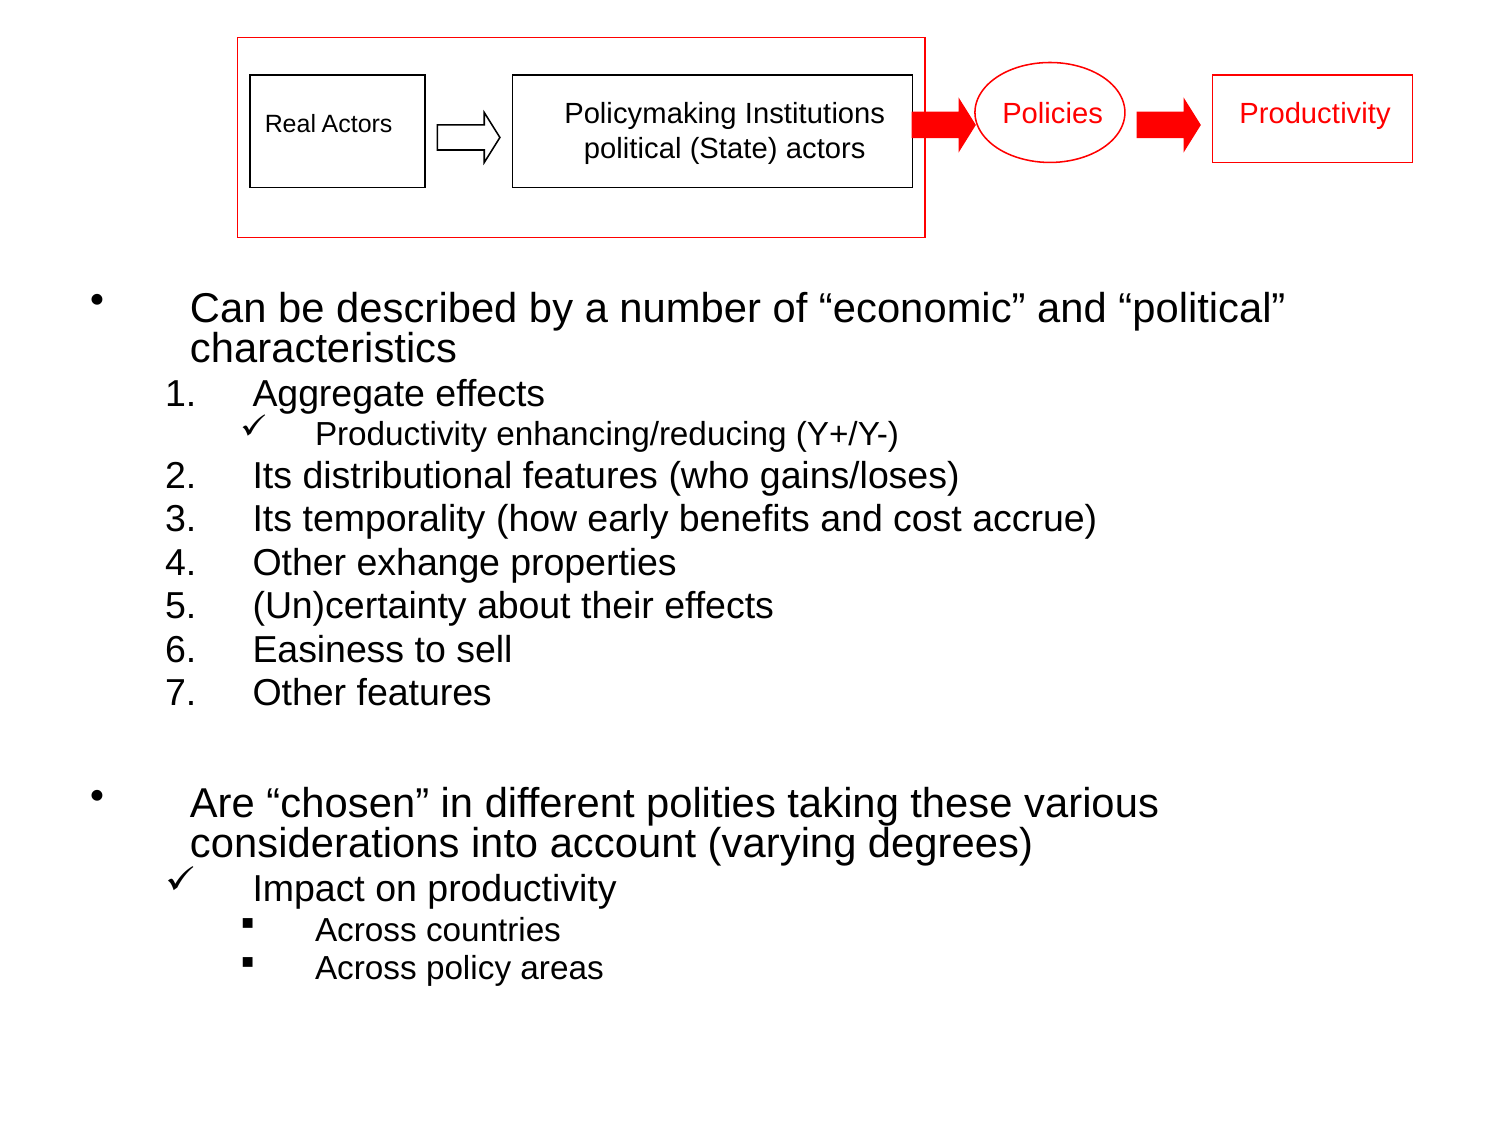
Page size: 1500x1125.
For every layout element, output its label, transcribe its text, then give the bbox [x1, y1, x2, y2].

text_box [925, 99, 975, 150]
list Can be described by a number of “economic” and “political” characteristics Aggregate effects Productivity enhancing/reducing (Y+/Y-) Its distributional features (who gains/loses) Its temporality (how early benefits and cost accrue) Other exhange properties (Un)certainty about their effects Easiness to sell Other features Are “chosen” in different polities taking these various considerations into account (varying degrees) Impact on productivity Across countries Across policy areas [74, 282, 1426, 1026]
text_box Productivity [1224, 87, 1406, 138]
text_box [1137, 99, 1200, 150]
text_box [974, 62, 1115, 163]
text_box [1212, 74, 1413, 163]
text_box [237, 37, 925, 238]
text_box Policies [987, 87, 1174, 138]
text_box Policymaking Institutions political (State) actors [925, 87, 1100, 173]
